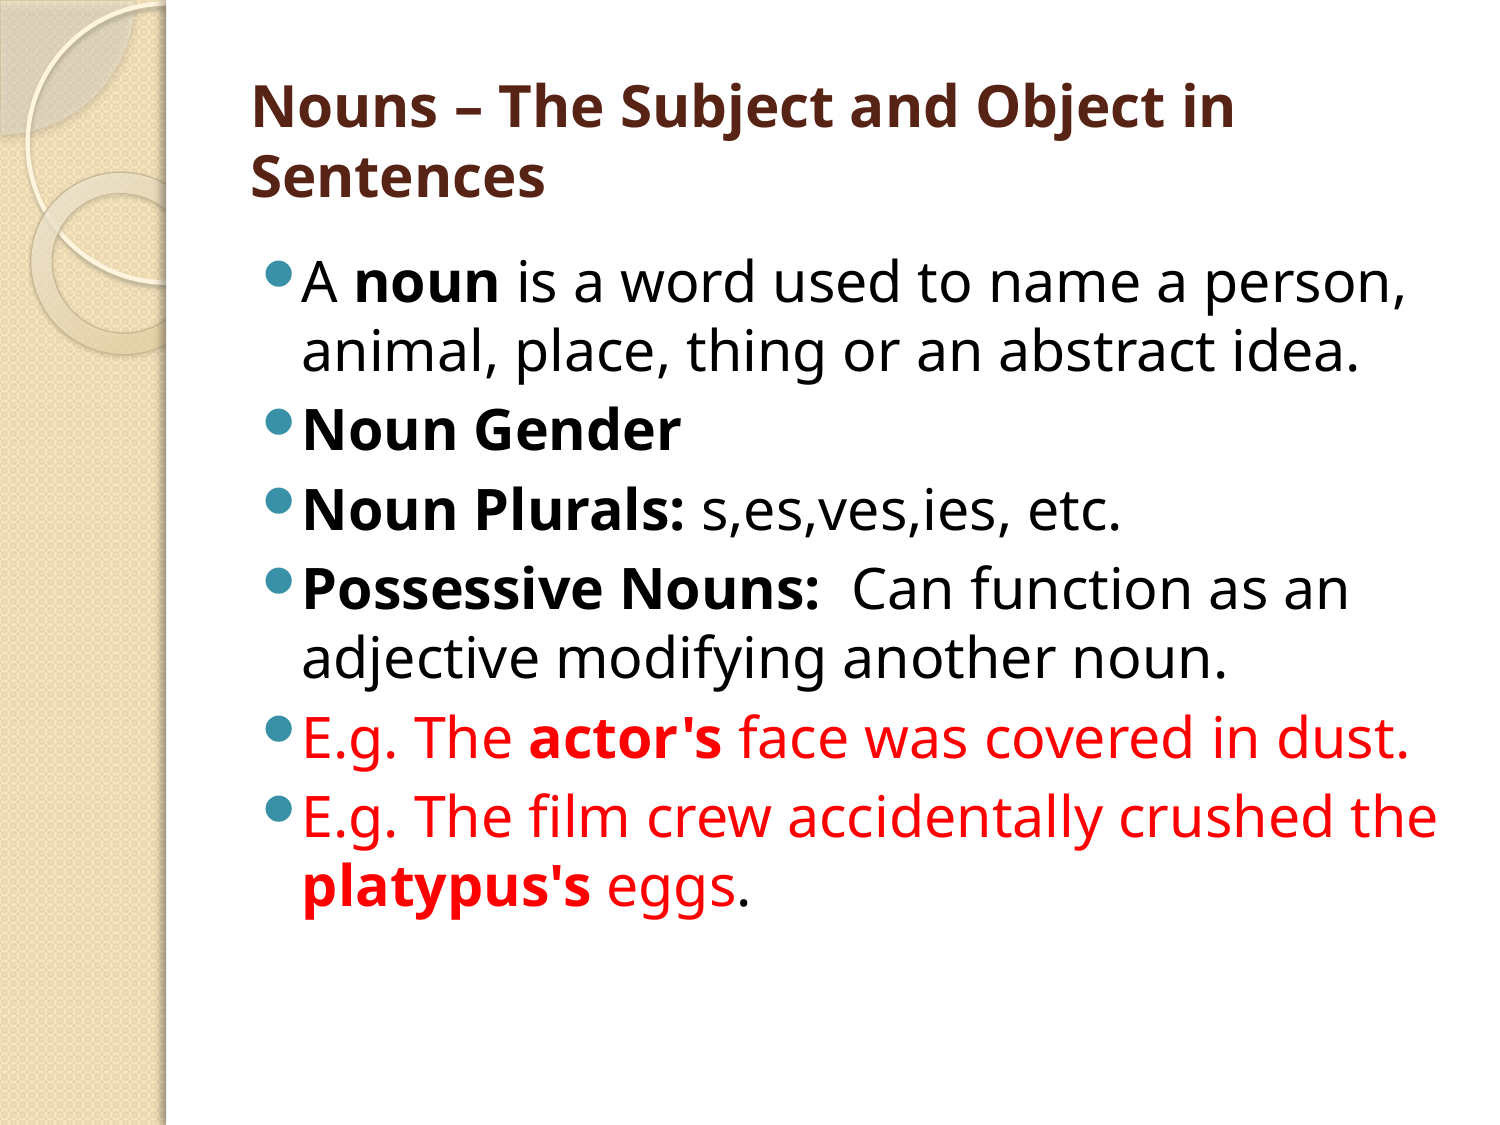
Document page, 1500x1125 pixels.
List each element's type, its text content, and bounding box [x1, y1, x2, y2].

title Nouns – The Subject and Object in Sentences [235, 45, 1466, 233]
list A noun is a word used to name a person, animal, place, thing or an abstract idea. Noun Gender Noun Plurals: s,es,ves,ies, etc. Possessive Nouns: Can function as an adjective modifying another noun. E.g. The actor's face was covered in dust. E.g. The film crew accidentally crushed the platypus's eggs. [235, 237, 1466, 1025]
